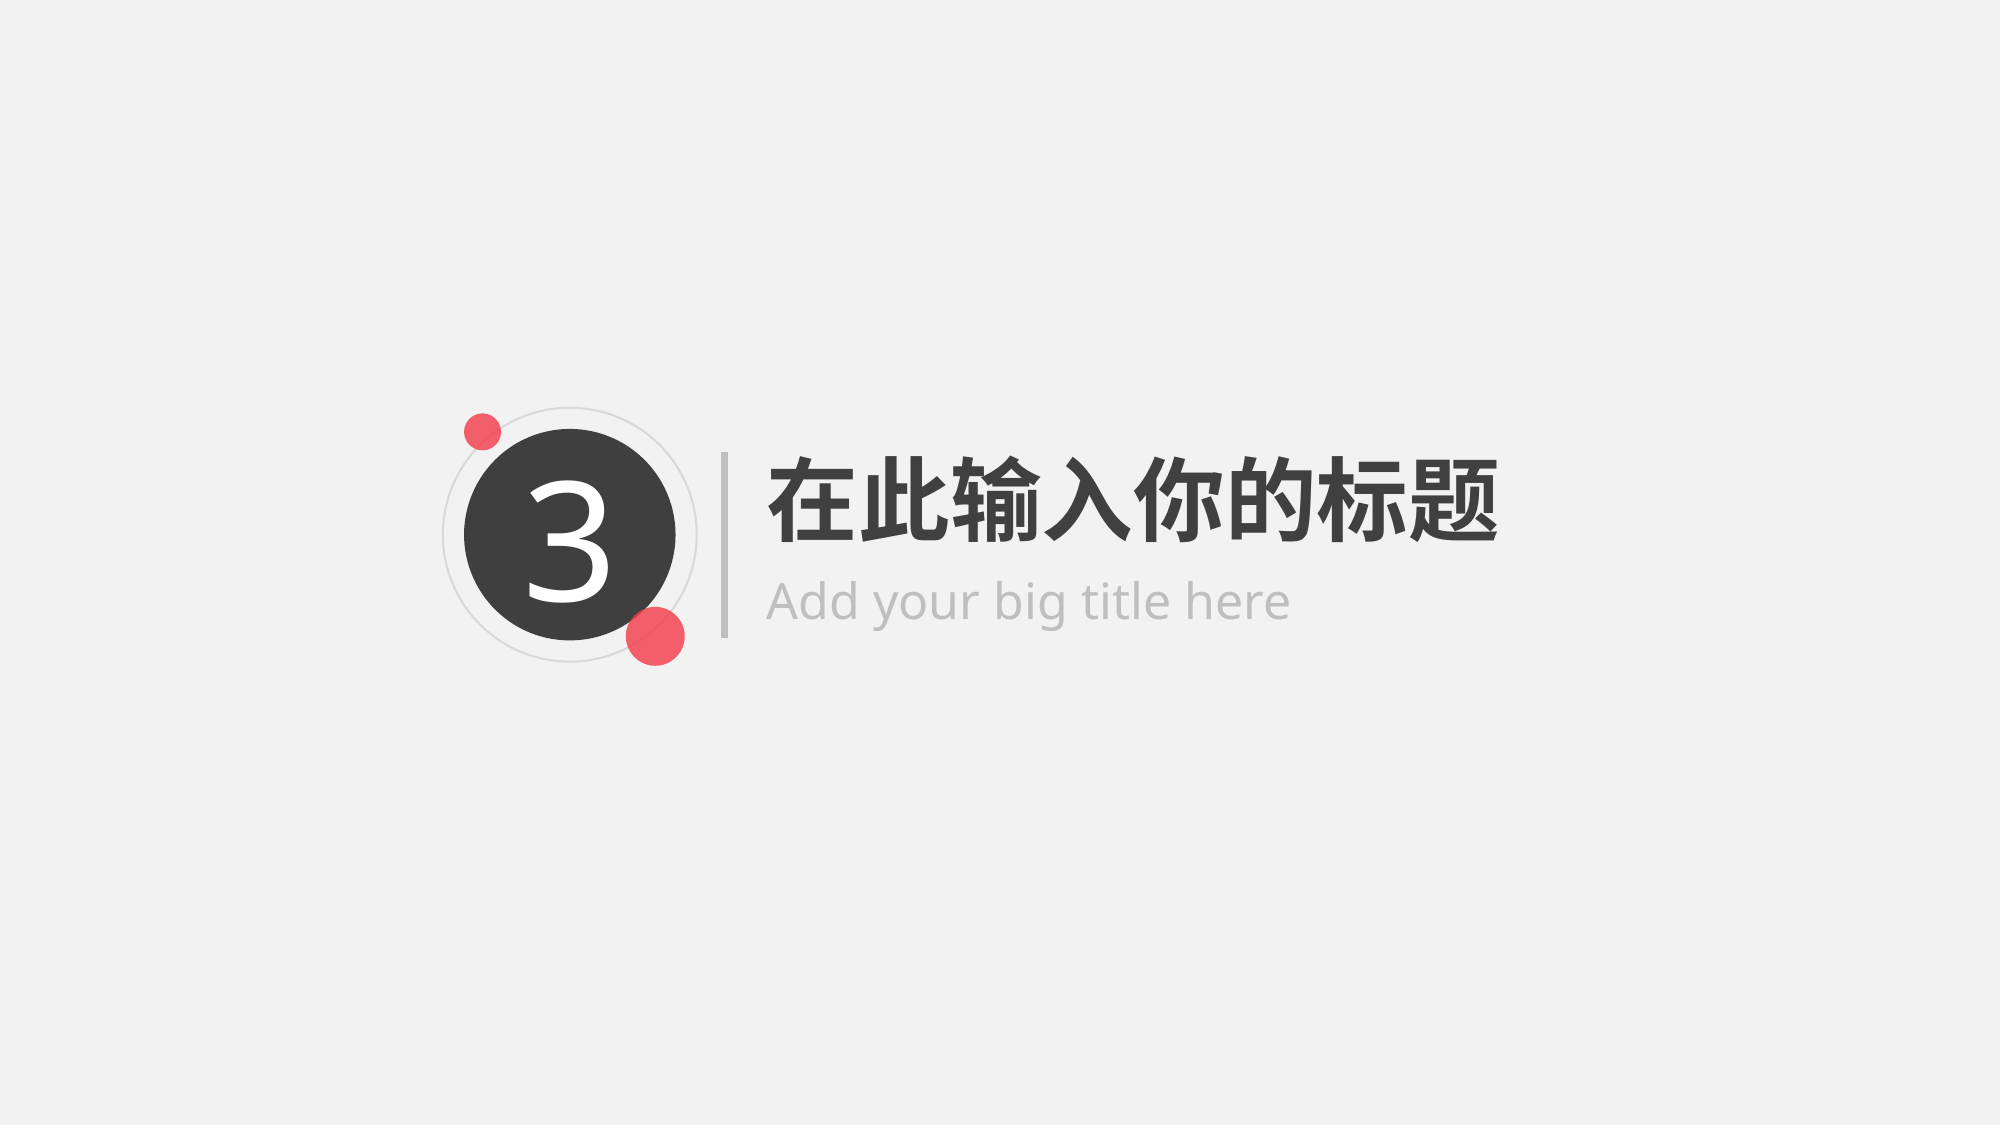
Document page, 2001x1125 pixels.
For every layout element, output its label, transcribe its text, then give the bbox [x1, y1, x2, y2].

text_box 在此输入你的标题 [752, 435, 1522, 561]
text_box Add your big title here [752, 561, 1522, 637]
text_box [442, 407, 697, 666]
